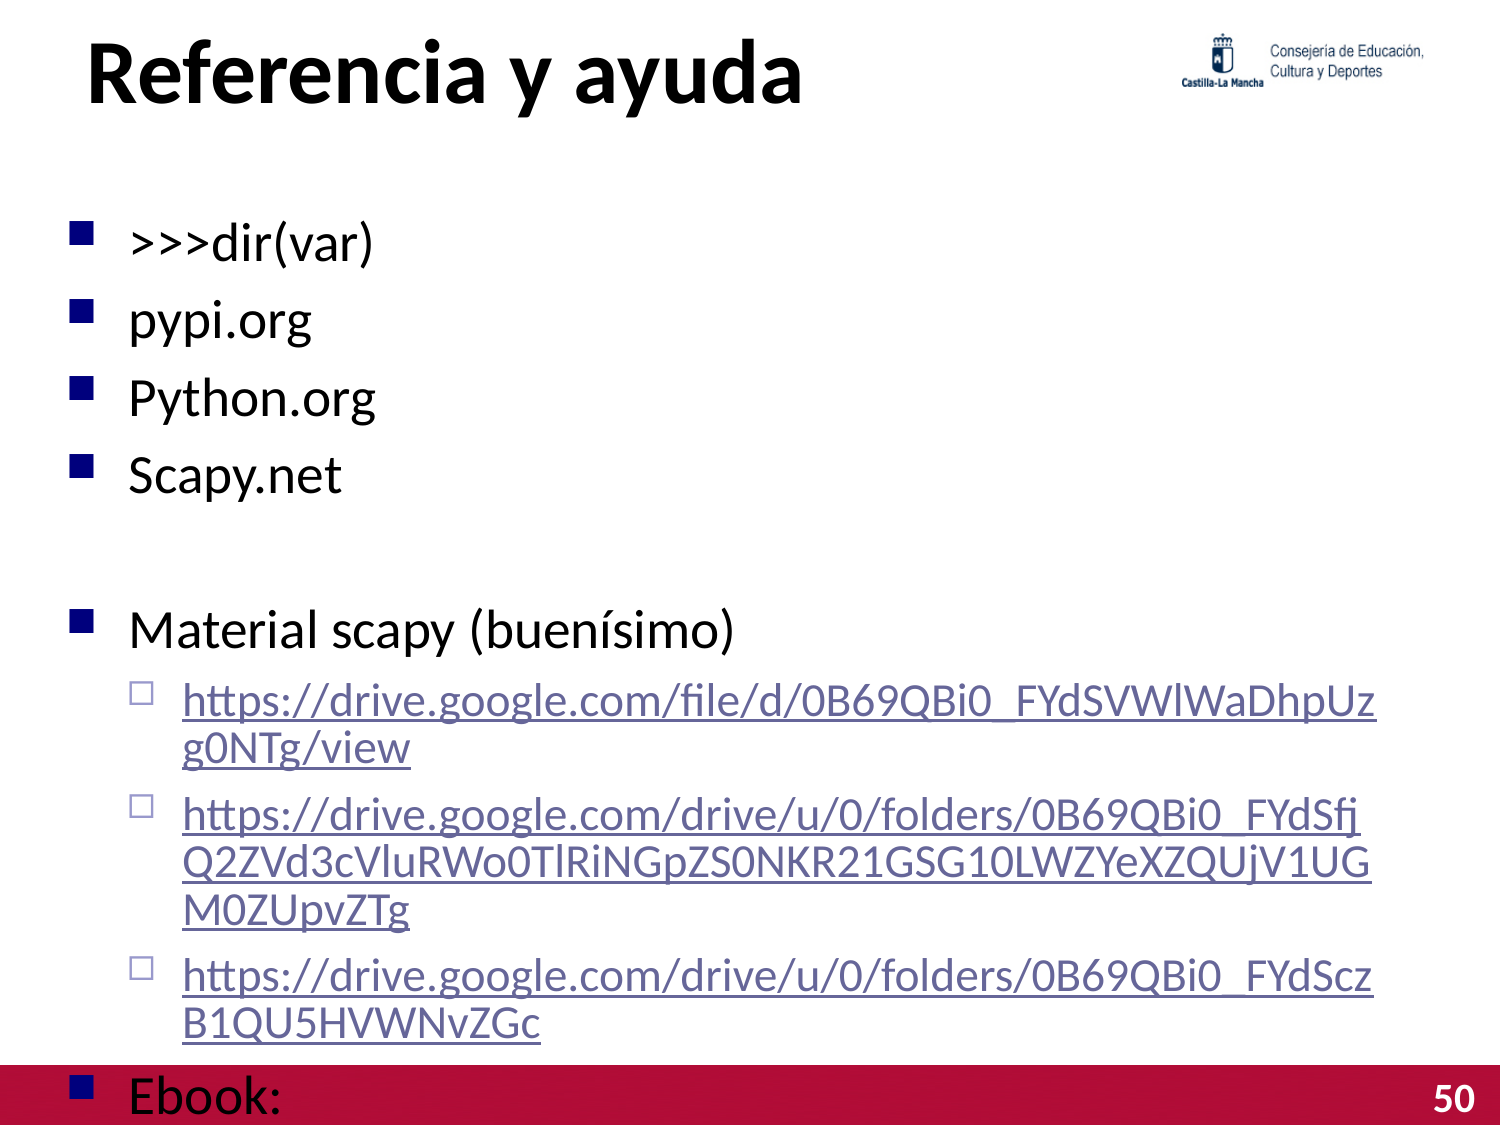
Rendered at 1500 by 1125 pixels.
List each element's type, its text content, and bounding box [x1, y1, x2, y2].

title Referencia y ayuda [75, 6, 1425, 197]
picture [0, 1065, 1500, 1125]
list >>>dir(var) pypi.org Python.org Scapy.net Material scapy (buenísimo) https://drive.google.com/file/d/0B69QBi0_FYdSVWlWaDhpUzg0NTg/view https://drive.google.com/drive/u/0/folders/0B69QBi0_FYdSfjQ2ZVd3cVluRWo0TlRiNGpZS0NKR21GSG10LWZYeXZQUjV1UGM0ZUpvZTg https://drive.google.com/drive/u/0/folders/0B69QBi0_FYdSczB1QU5HVWNvZGc Ebook: https://gumroad.com/l/abirtone_scapy [51, 198, 1395, 1018]
